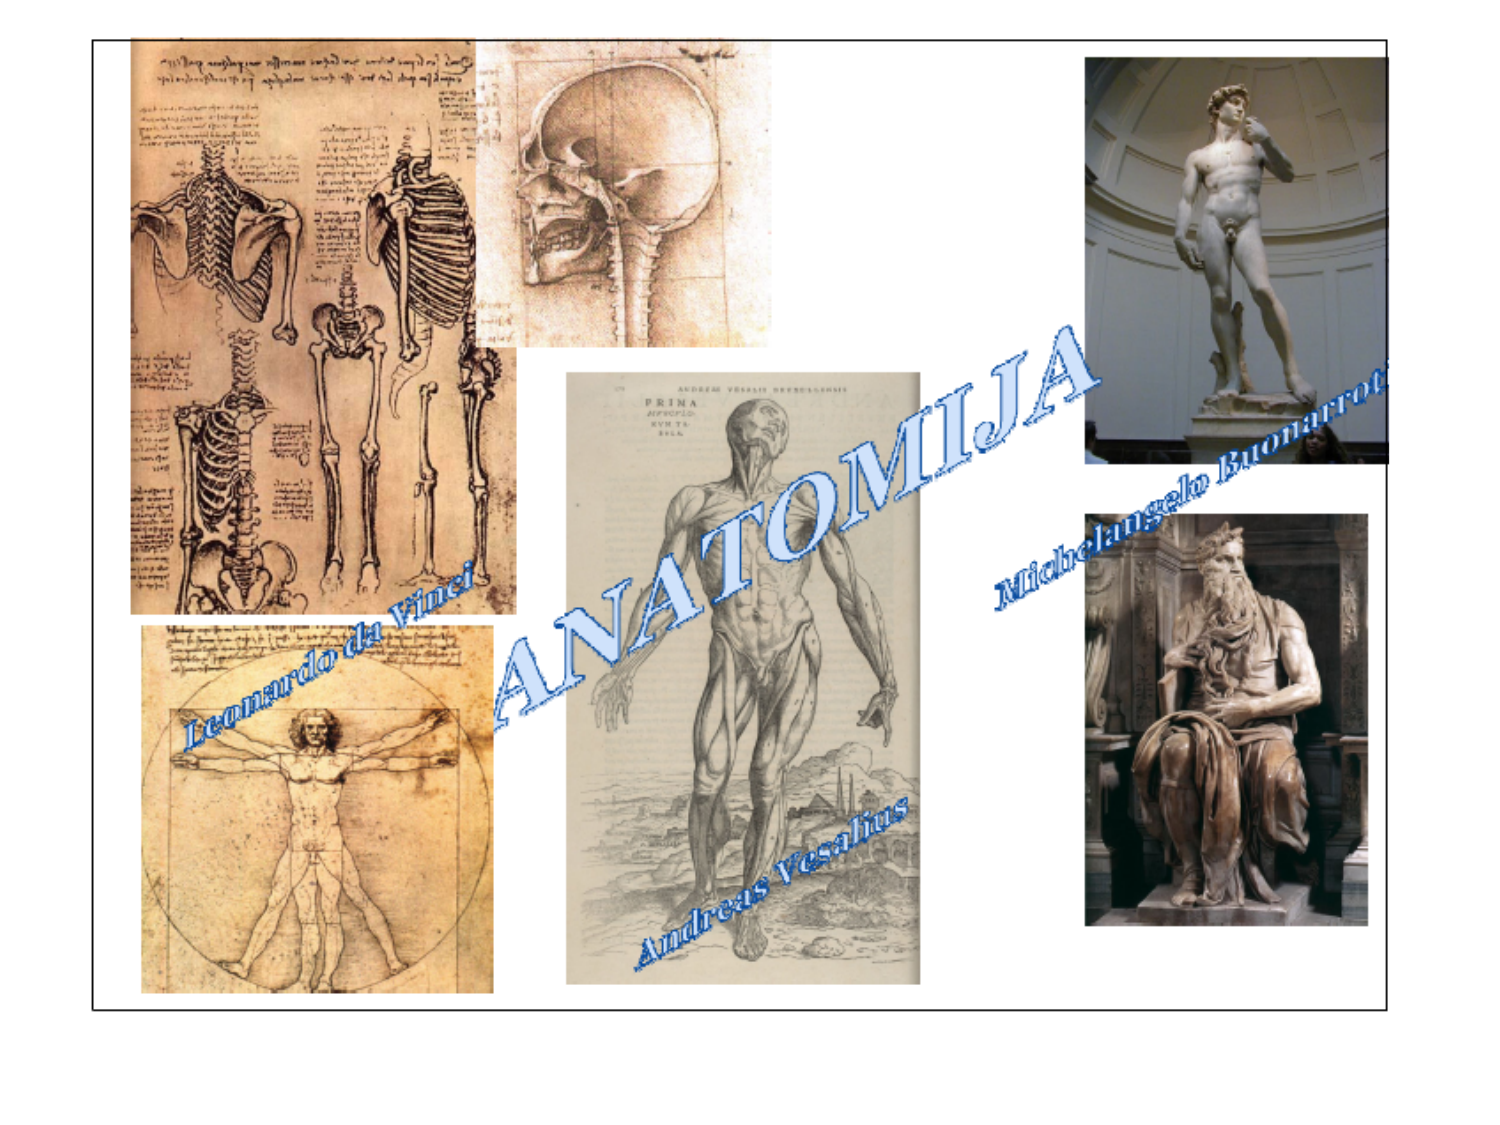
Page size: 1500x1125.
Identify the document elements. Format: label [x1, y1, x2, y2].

picture [88, 30, 1390, 1014]
